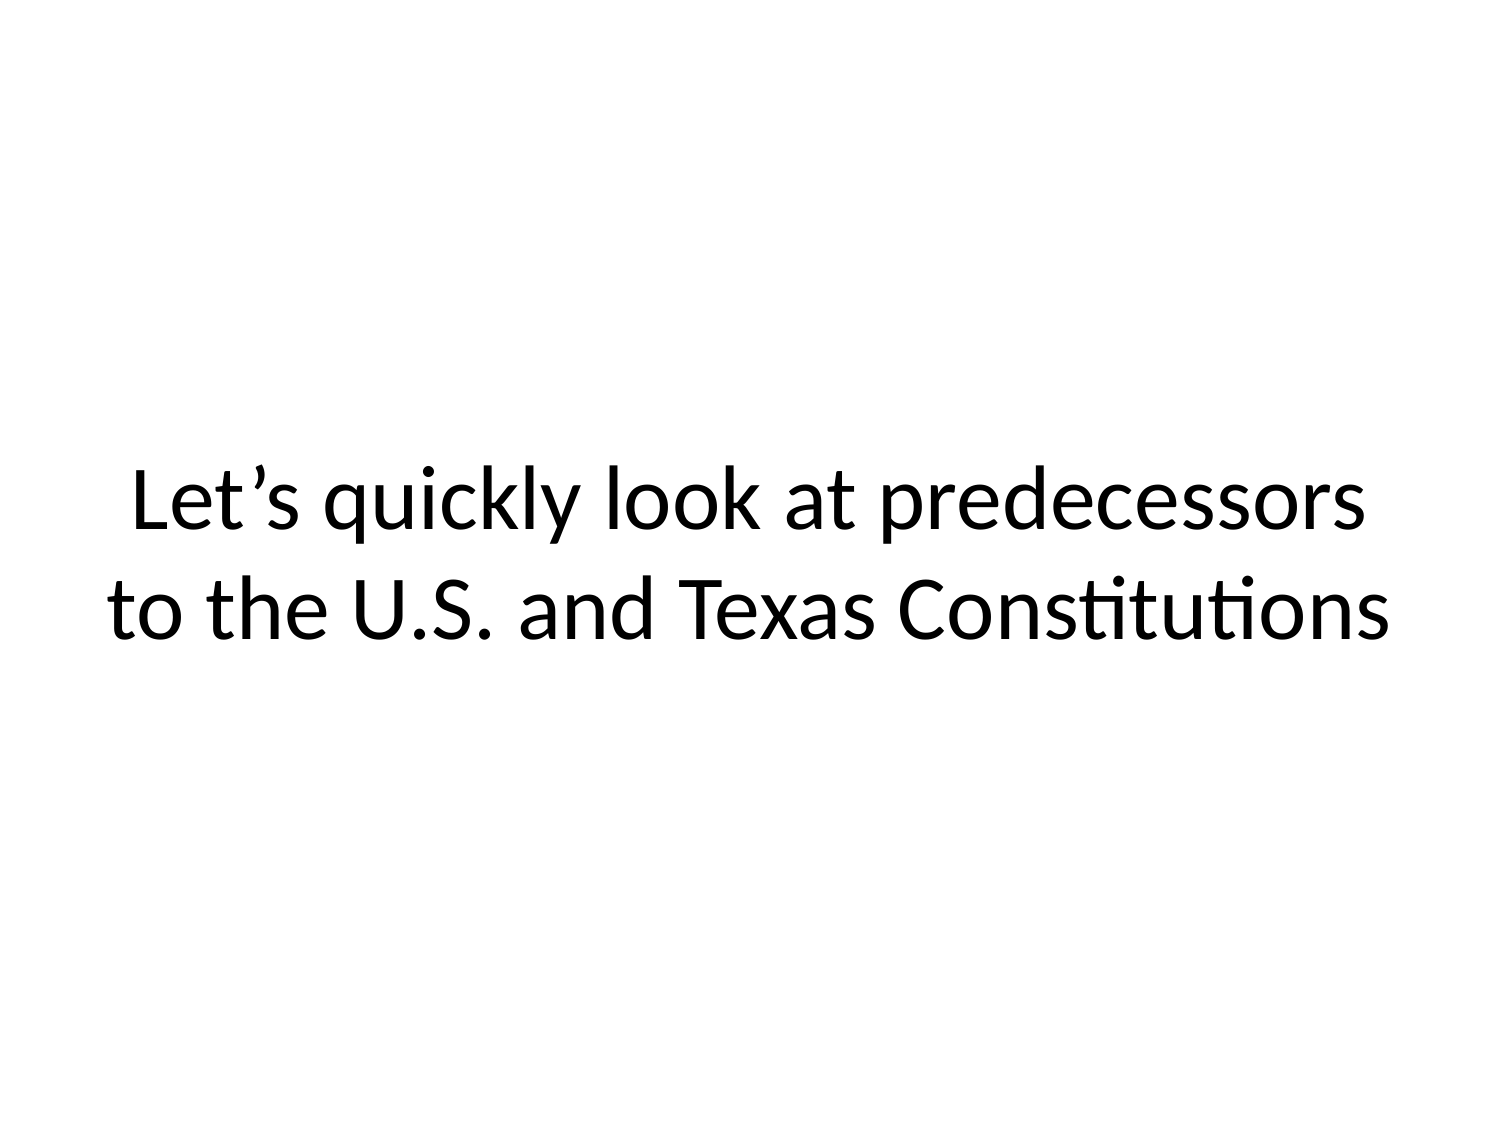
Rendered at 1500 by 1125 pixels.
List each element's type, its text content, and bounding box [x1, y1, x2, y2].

title Let’s quickly look at predecessors to the U.S. and Texas Constitutions [75, 45, 1425, 1050]
